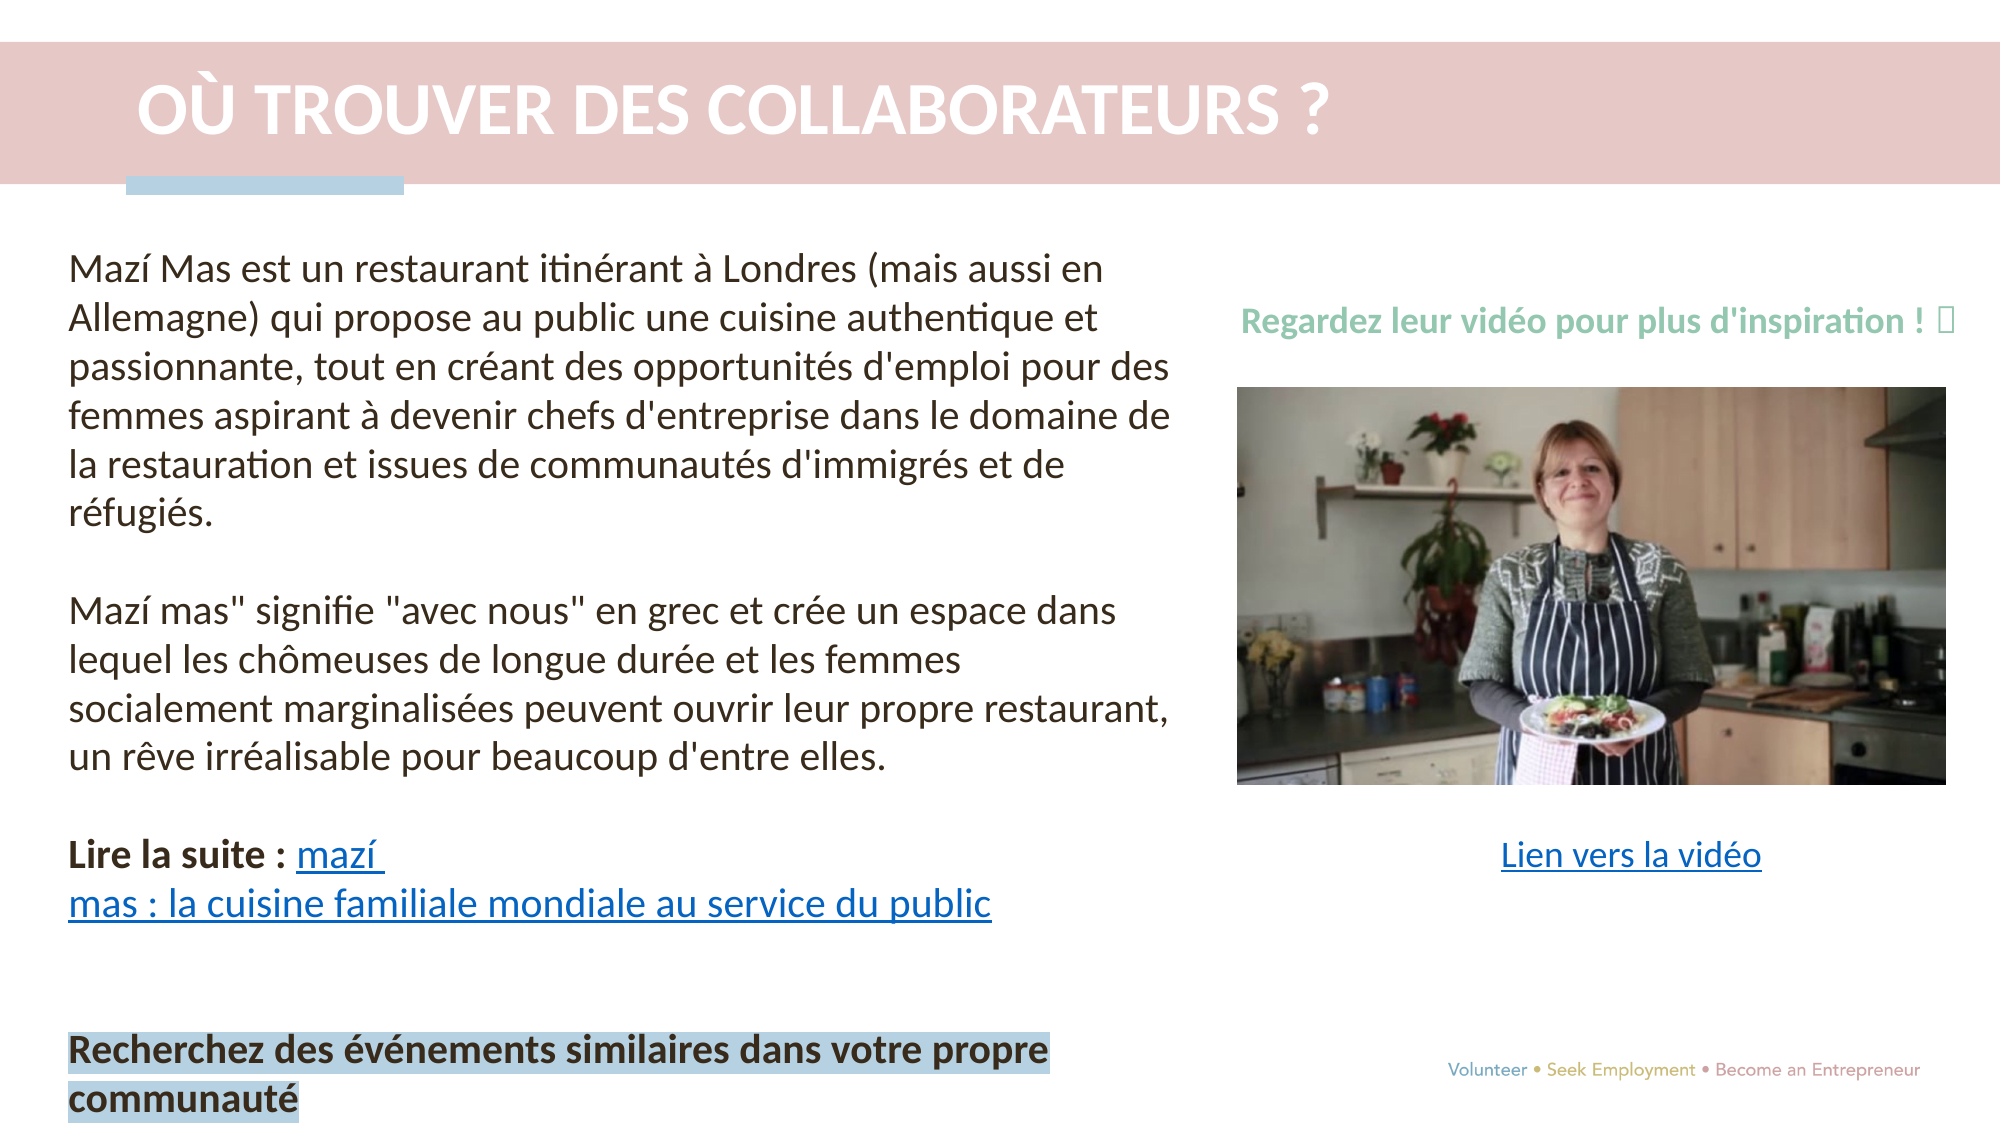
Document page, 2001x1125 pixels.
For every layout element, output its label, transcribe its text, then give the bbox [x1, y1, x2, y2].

text_box Lien vers la vidéo [1486, 822, 2000, 883]
text_box Regardez leur vidéo pour plus d'inspiration !  [1226, 289, 2000, 349]
list OÙ TROUVER DES COLLABORATEURS ? [123, 51, 1913, 170]
list Mazí Mas est un restaurant itinérant à Londres (mais aussi en Allemagne) qui propose au public une cuisine authentique et passionnante, tout en créant des opportunités d'emploi pour des femmes aspirant à devenir chefs d'entreprise dans le domaine de la restauration et issues de communautés d'immigrés et de réfugiés. Mazí mas" signifie "avec nous" en grec et crée un espace dans lequel les chômeuses de longue durée et les femmes socialement marginalisées peuvent ouvrir leur propre restaurant, un rêve irréalisable pour beaucoup d'entre elles. Lire la suite : mazí mas : la cuisine familiale mondiale au service du public Recherchez des événements similaires dans votre propre communauté [53, 235, 1189, 1002]
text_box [1236, 386, 1947, 786]
picture [1418, 1046, 1971, 1103]
